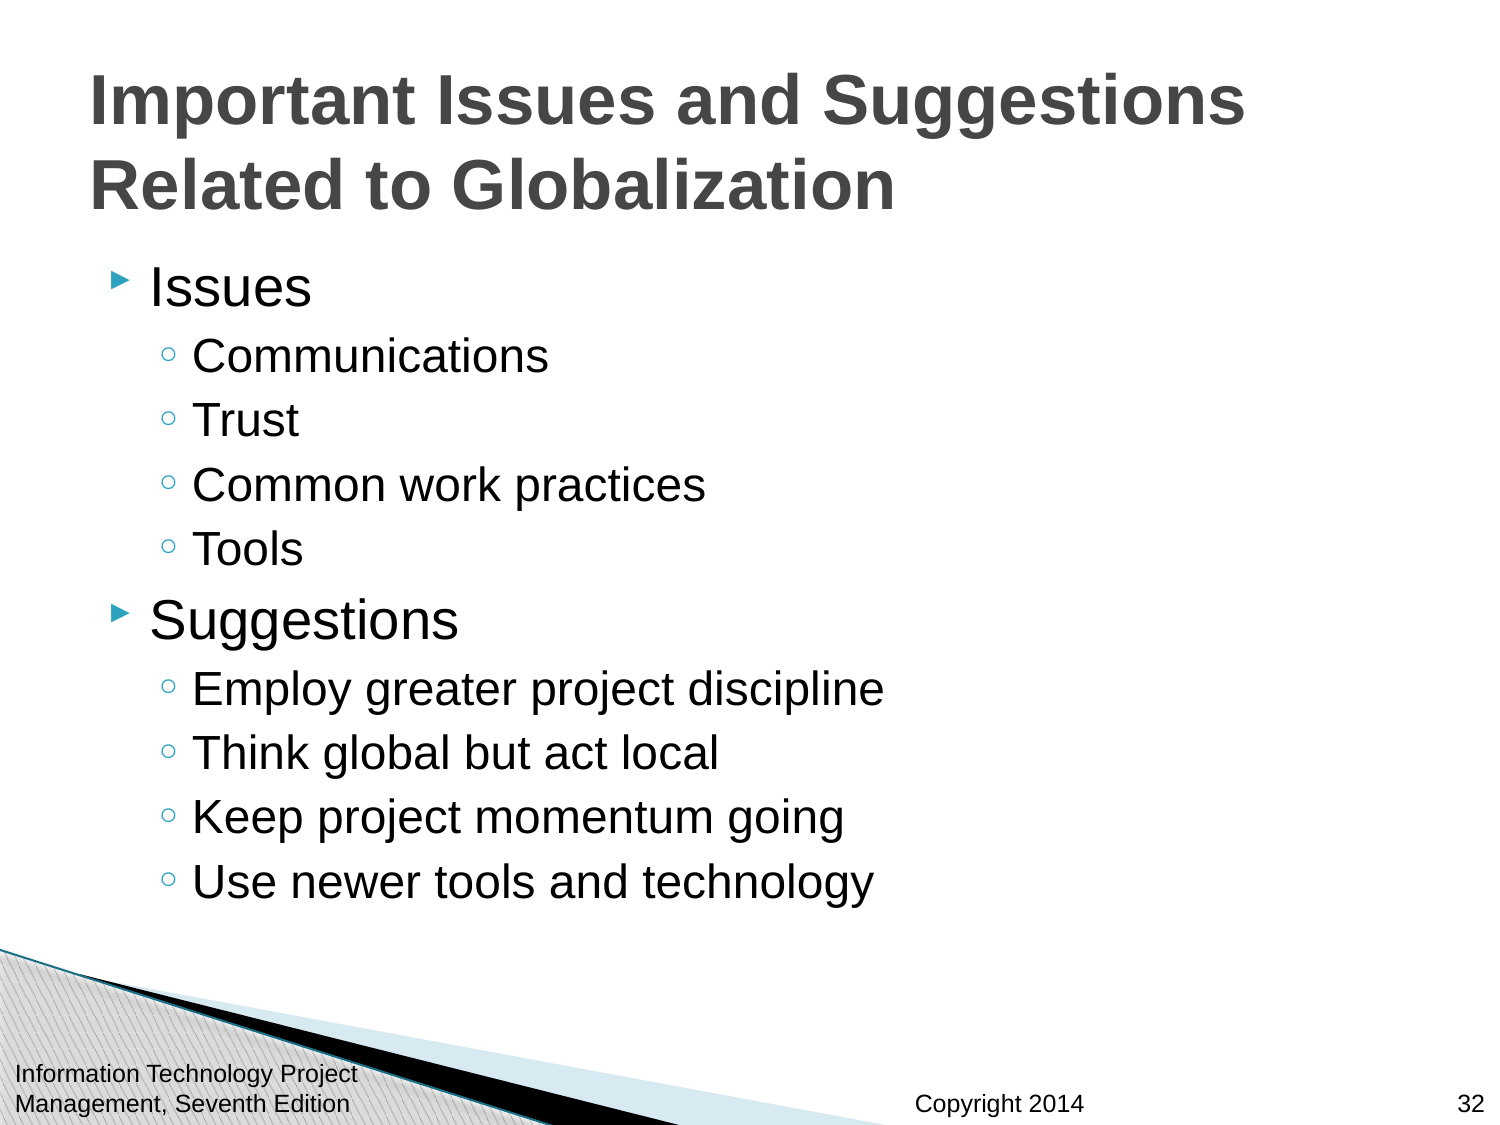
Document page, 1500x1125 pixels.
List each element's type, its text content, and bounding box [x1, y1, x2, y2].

list Issues Communications Trust Common work practices Tools Suggestions Employ greater project discipline Think global but act local Keep project momentum going Use newer tools and technology [74, 242, 1426, 986]
title Important Issues and Suggestions Related to Globalization [75, 45, 1425, 233]
slide_number 32 [1408, 1065, 1500, 1125]
footer Information Technology Project Management, Seventh Edition [0, 1065, 425, 1125]
